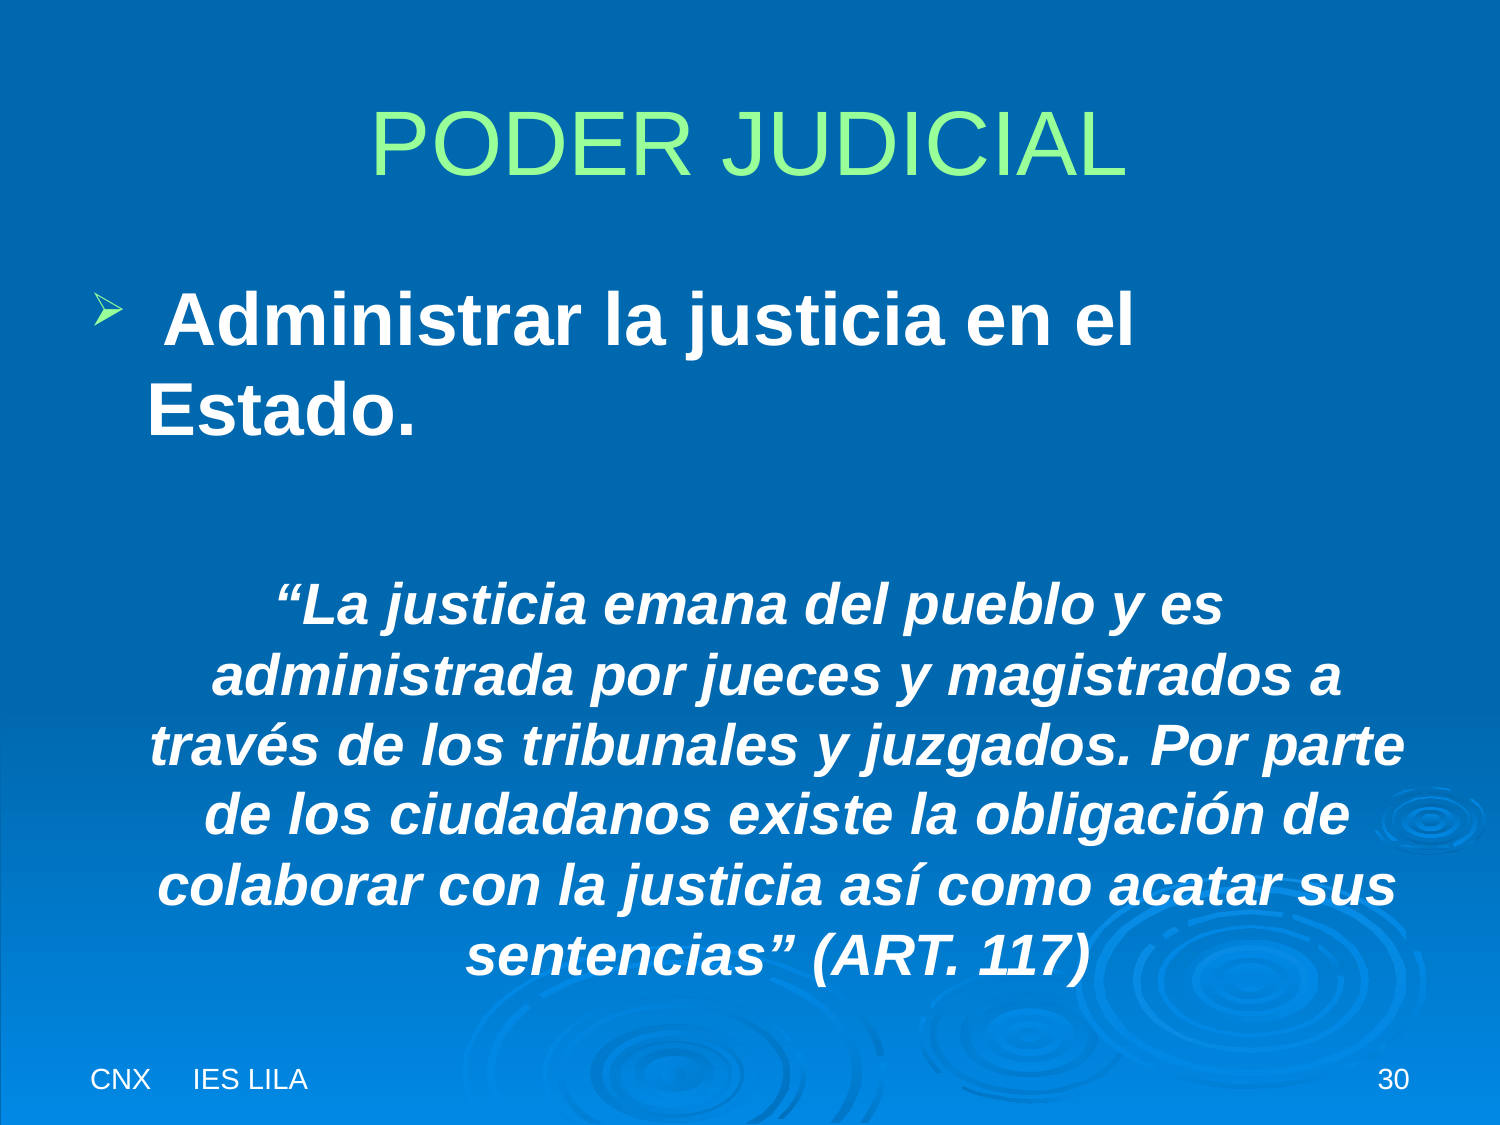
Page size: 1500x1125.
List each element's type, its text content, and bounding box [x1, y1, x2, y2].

slide_number 30 [1074, 1024, 1426, 1103]
title PODER JUDICIAL [74, 45, 1426, 233]
slide_number CNX IES LILA [74, 1024, 426, 1103]
list Administrar la justicia en el Estado. “La justicia emana del pueblo y es administrada por jueces y magistrados a través de los tribunales y juzgados. Por parte de los ciudadanos existe la obligación de colaborar con la justicia así como acatar sus sentencias” (ART. 117) [74, 262, 1426, 1006]
